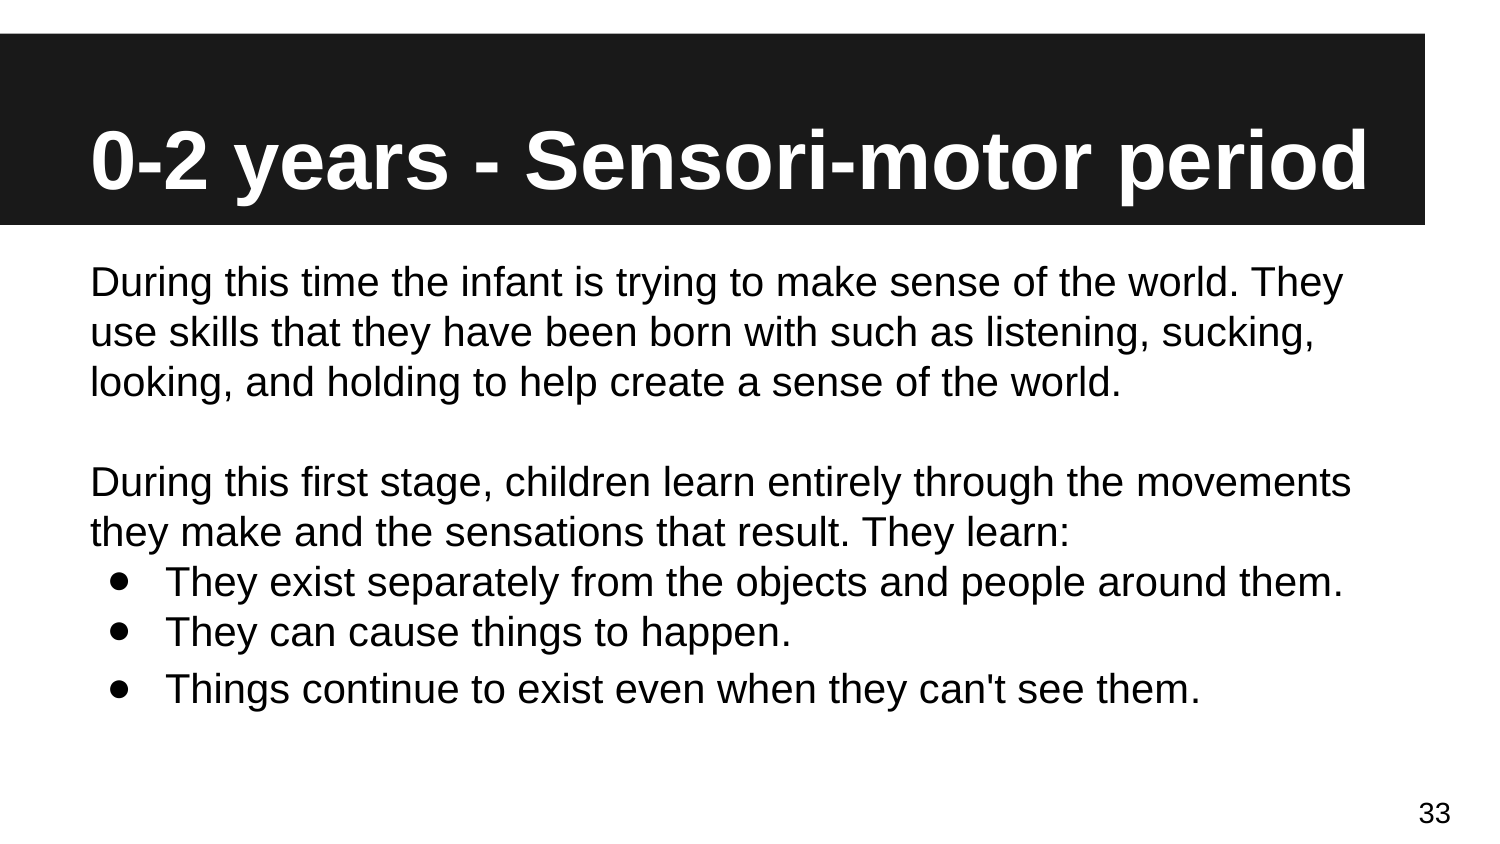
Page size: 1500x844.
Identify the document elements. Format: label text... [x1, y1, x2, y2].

list During this time the infant is trying to make sense of the world. They use skills that they have been born with such as listening, sucking, looking, and holding to help create a sense of the world. During this first stage, children learn entirely through the movements they make and the sensations that result. They learn: They exist separately from the objects and people around them. They can cause things to happen. Things continue to exist even when they can't see them. [75, 239, 1425, 808]
title 0-2 years - Sensori-motor period [75, 33, 1425, 221]
slide_number 33 [1403, 779, 1494, 844]
